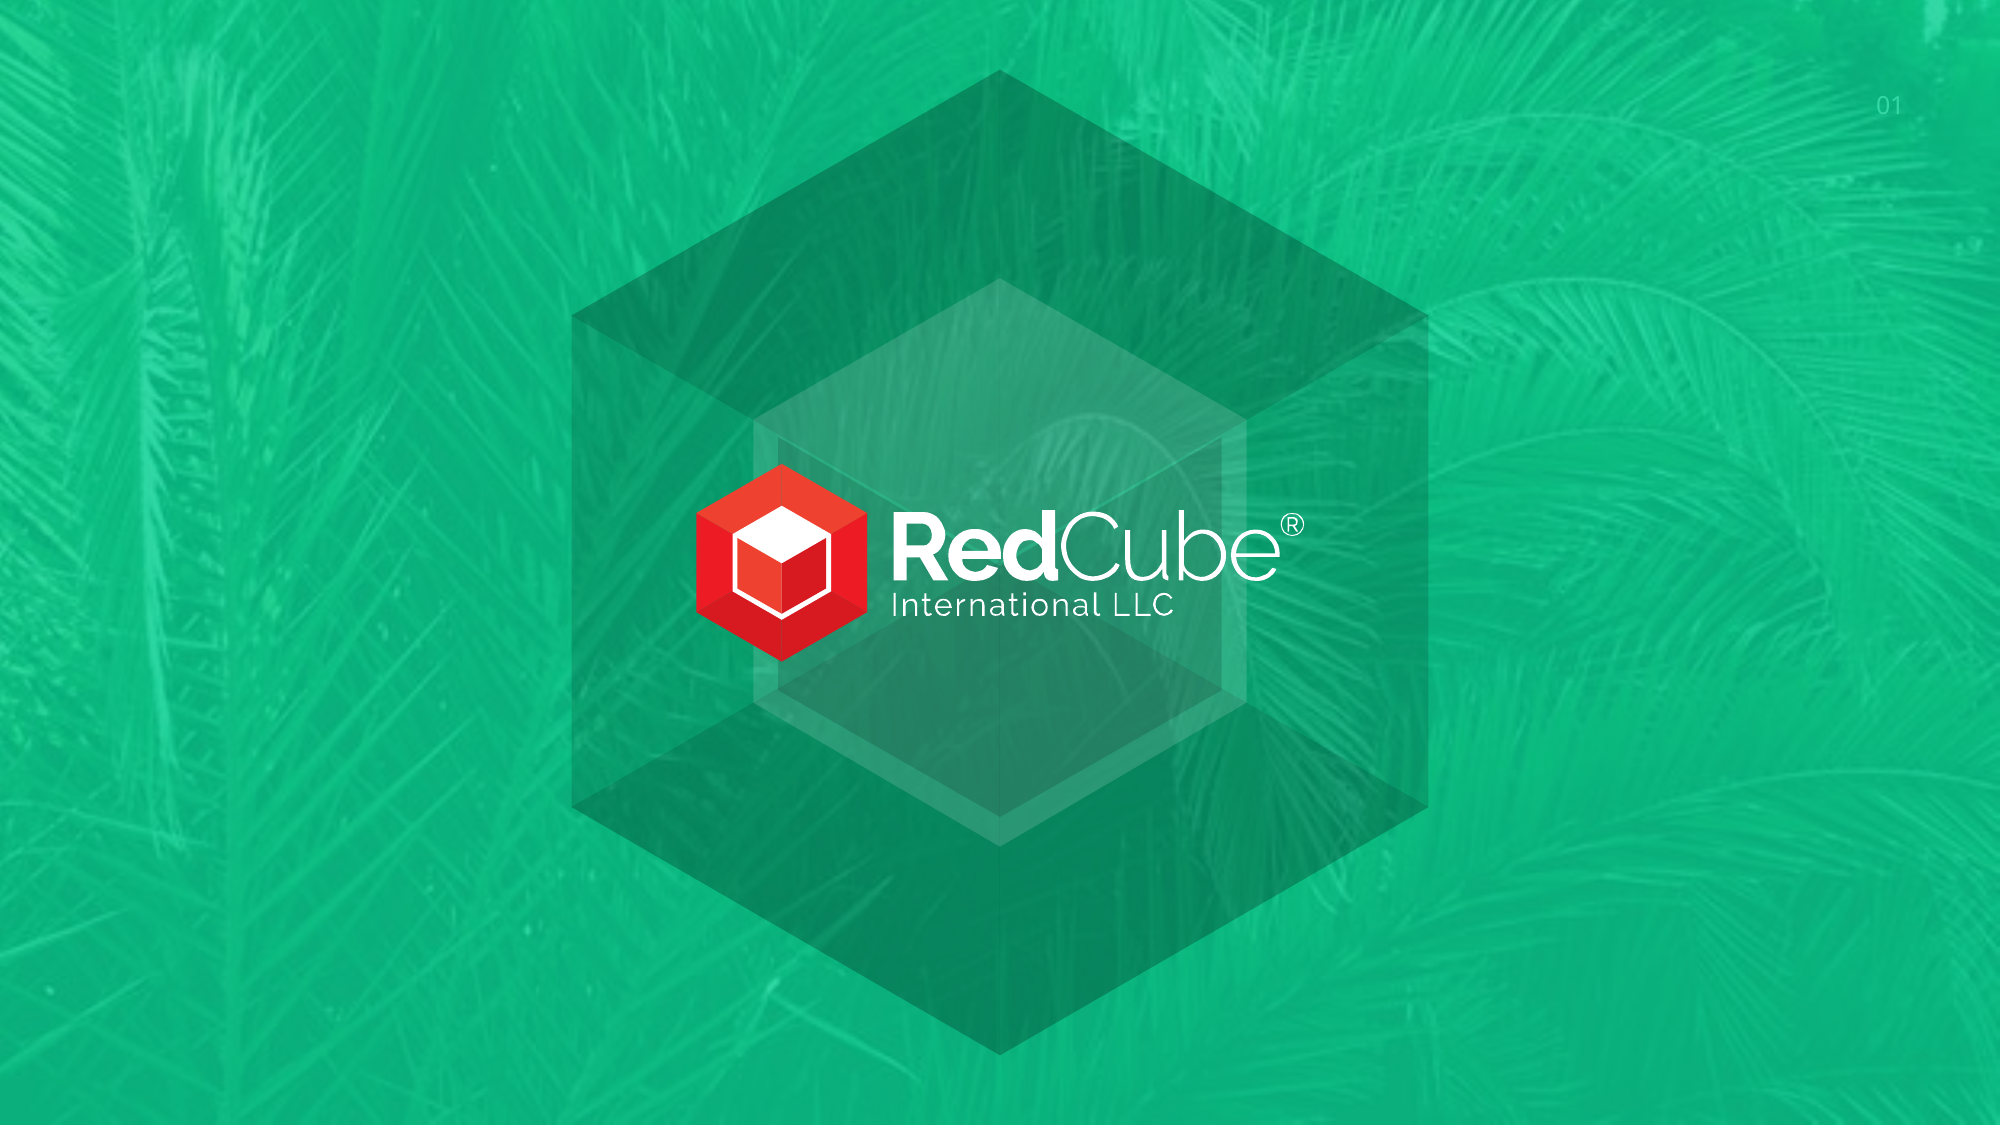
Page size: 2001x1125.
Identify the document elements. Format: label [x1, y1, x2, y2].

picture [0, 0, 2000, 1125]
text_box [695, 463, 1305, 662]
text_box [571, 69, 1429, 1056]
